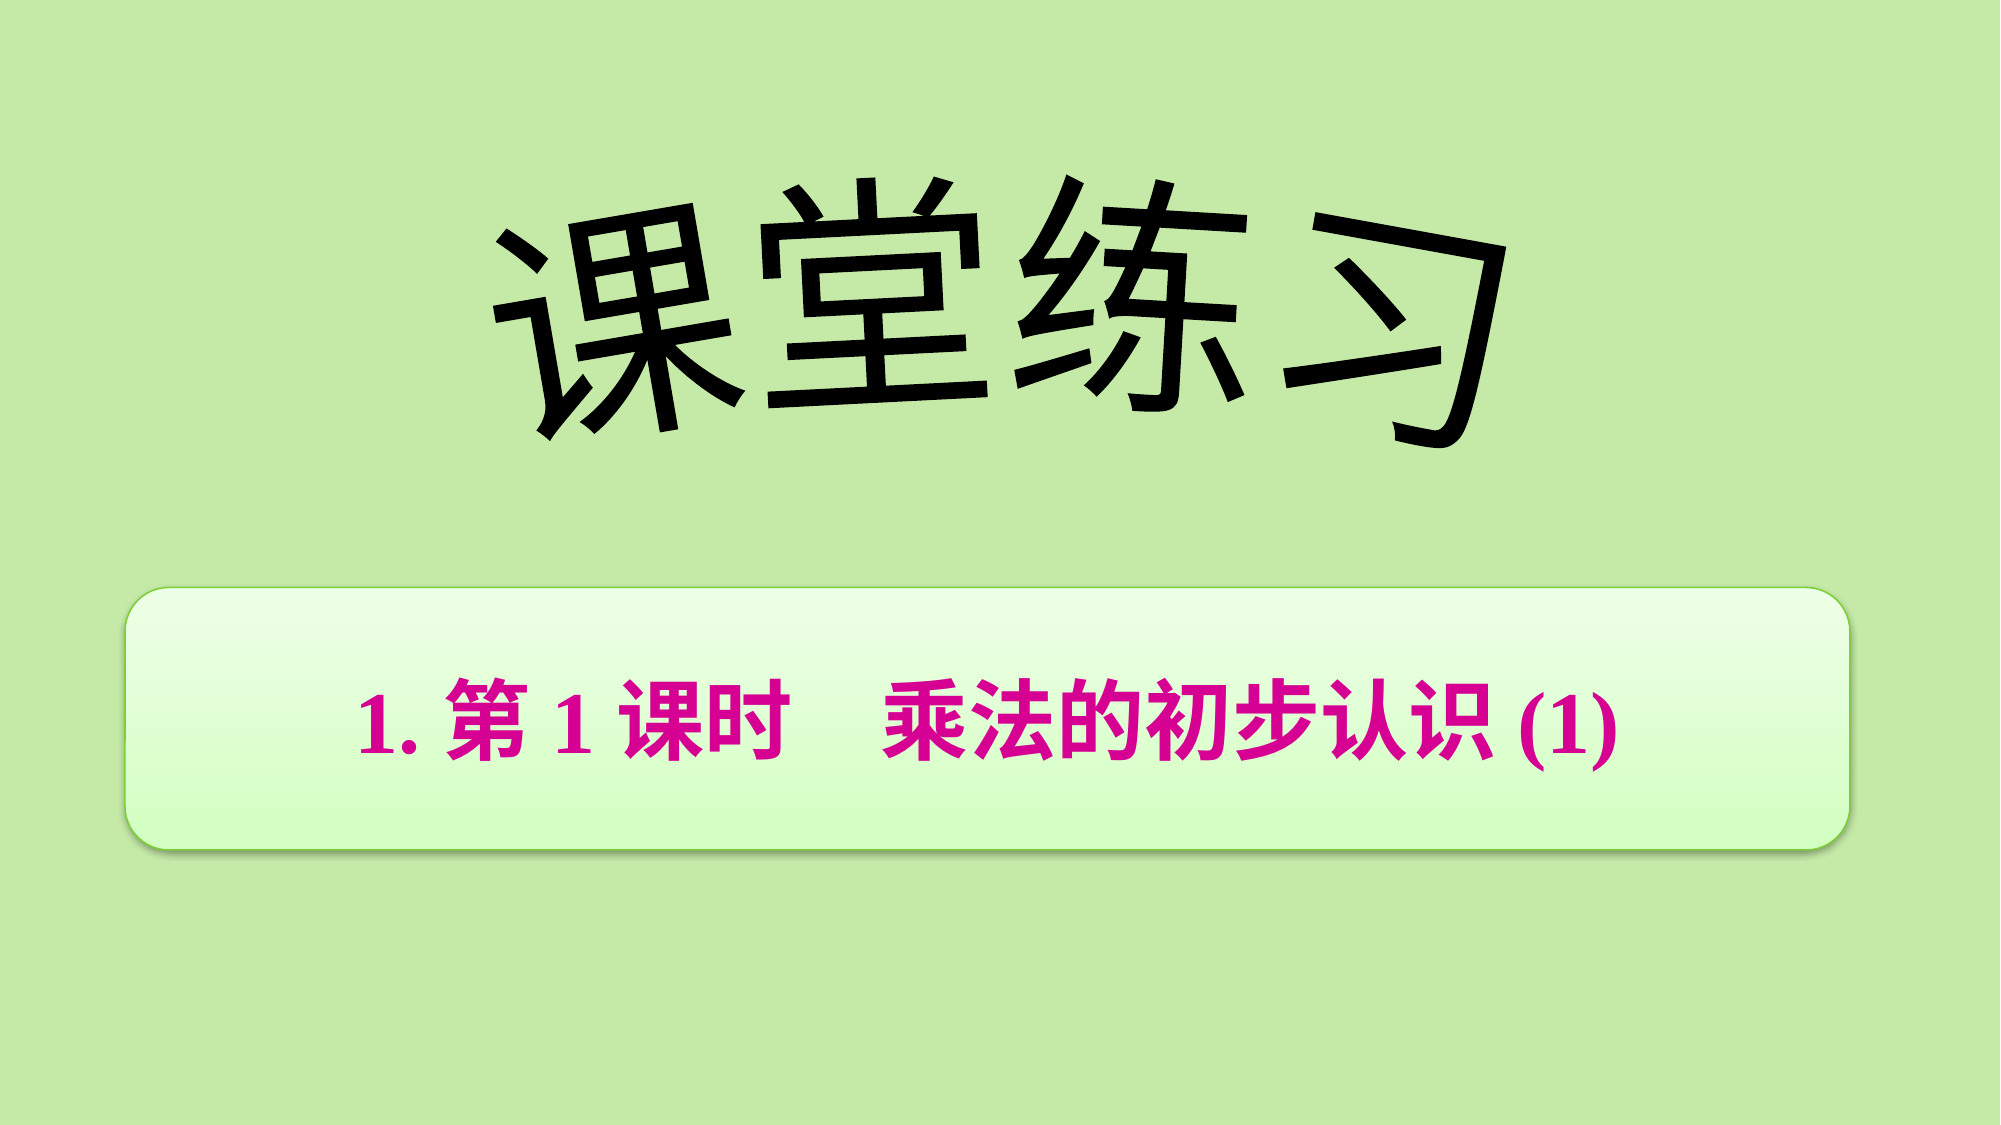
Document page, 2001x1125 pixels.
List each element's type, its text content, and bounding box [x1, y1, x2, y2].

text_box 1.第1课时 乘法的初步认识(1) [124, 586, 1851, 851]
